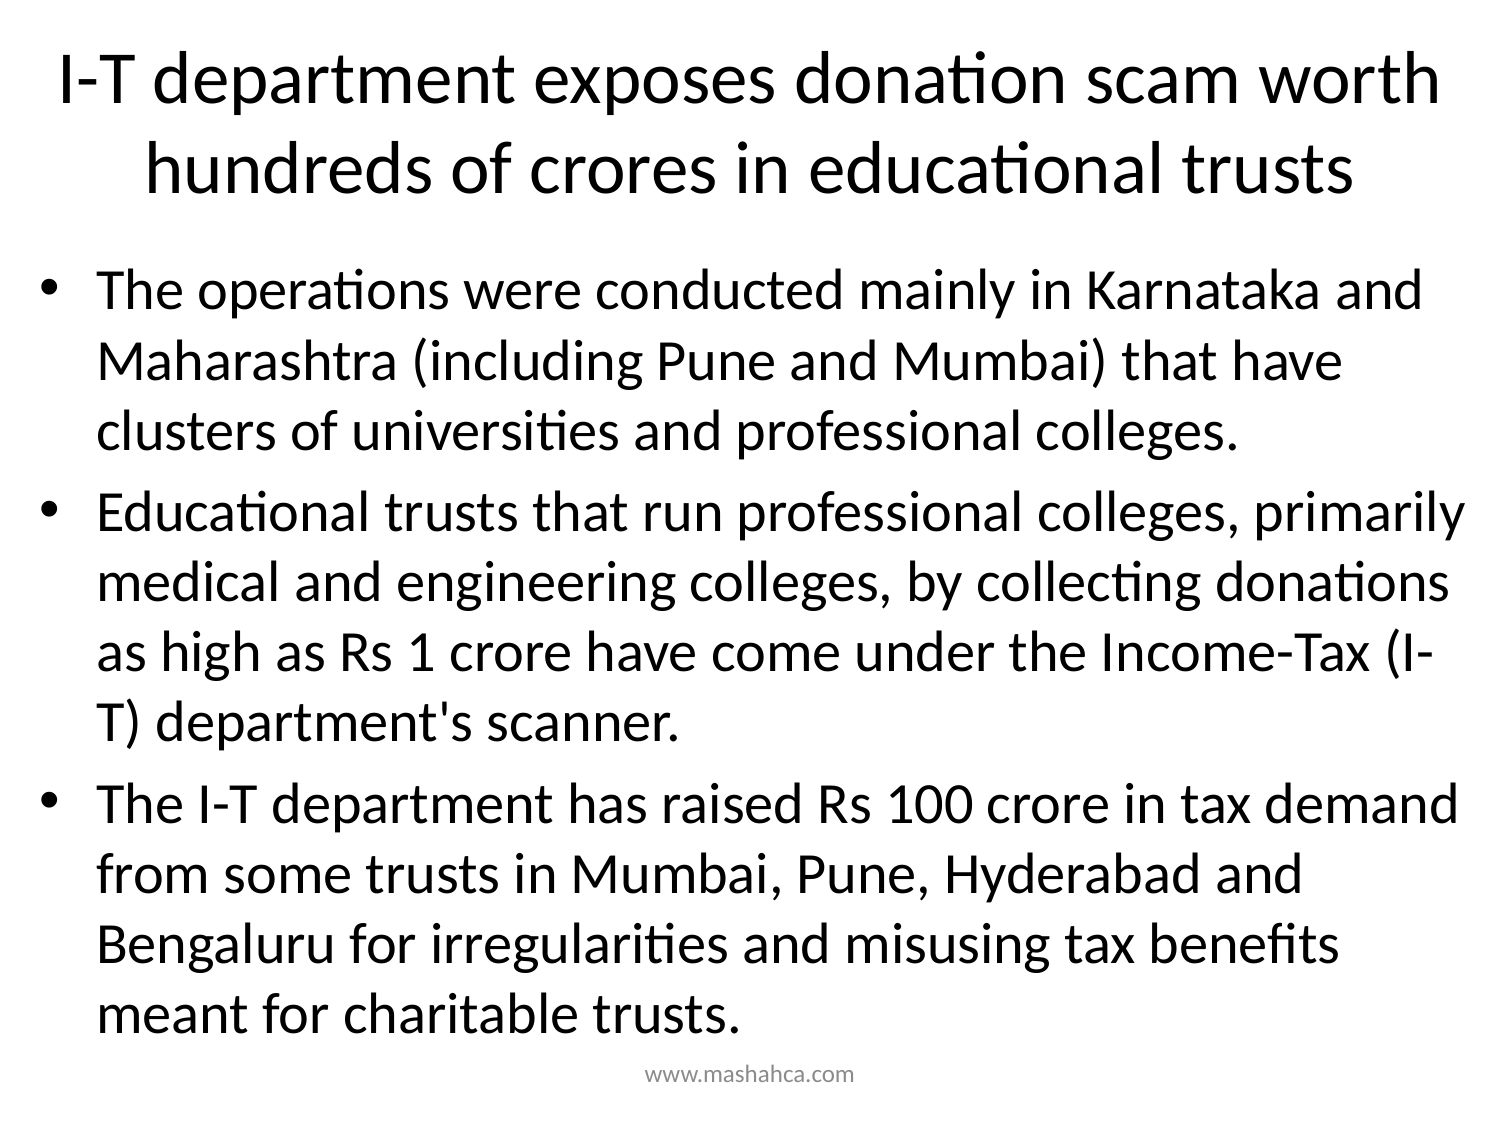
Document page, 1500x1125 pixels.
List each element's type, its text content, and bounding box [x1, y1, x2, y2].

footer www.mashahca.com [512, 1042, 988, 1103]
list The operations were conducted mainly in Karnataka and Maharashtra (including Pune and Mumbai) that have clusters of universities and professional colleges. Educational trusts that run professional colleges, primarily medical and engineering colleges, by collecting donations as high as Rs 1 crore have come under the Income-Tax (I-T) department's scanner. The I-T department has raised Rs 100 crore in tax demand from some trusts in Mumbai, Pune, Hyderabad and Bengaluru for irregularities and misusing tax benefits meant for charitable trusts. [24, 162, 1488, 1100]
title I-T department exposes donation scam worth hundreds of crores in educational trusts [12, 12, 1488, 225]
